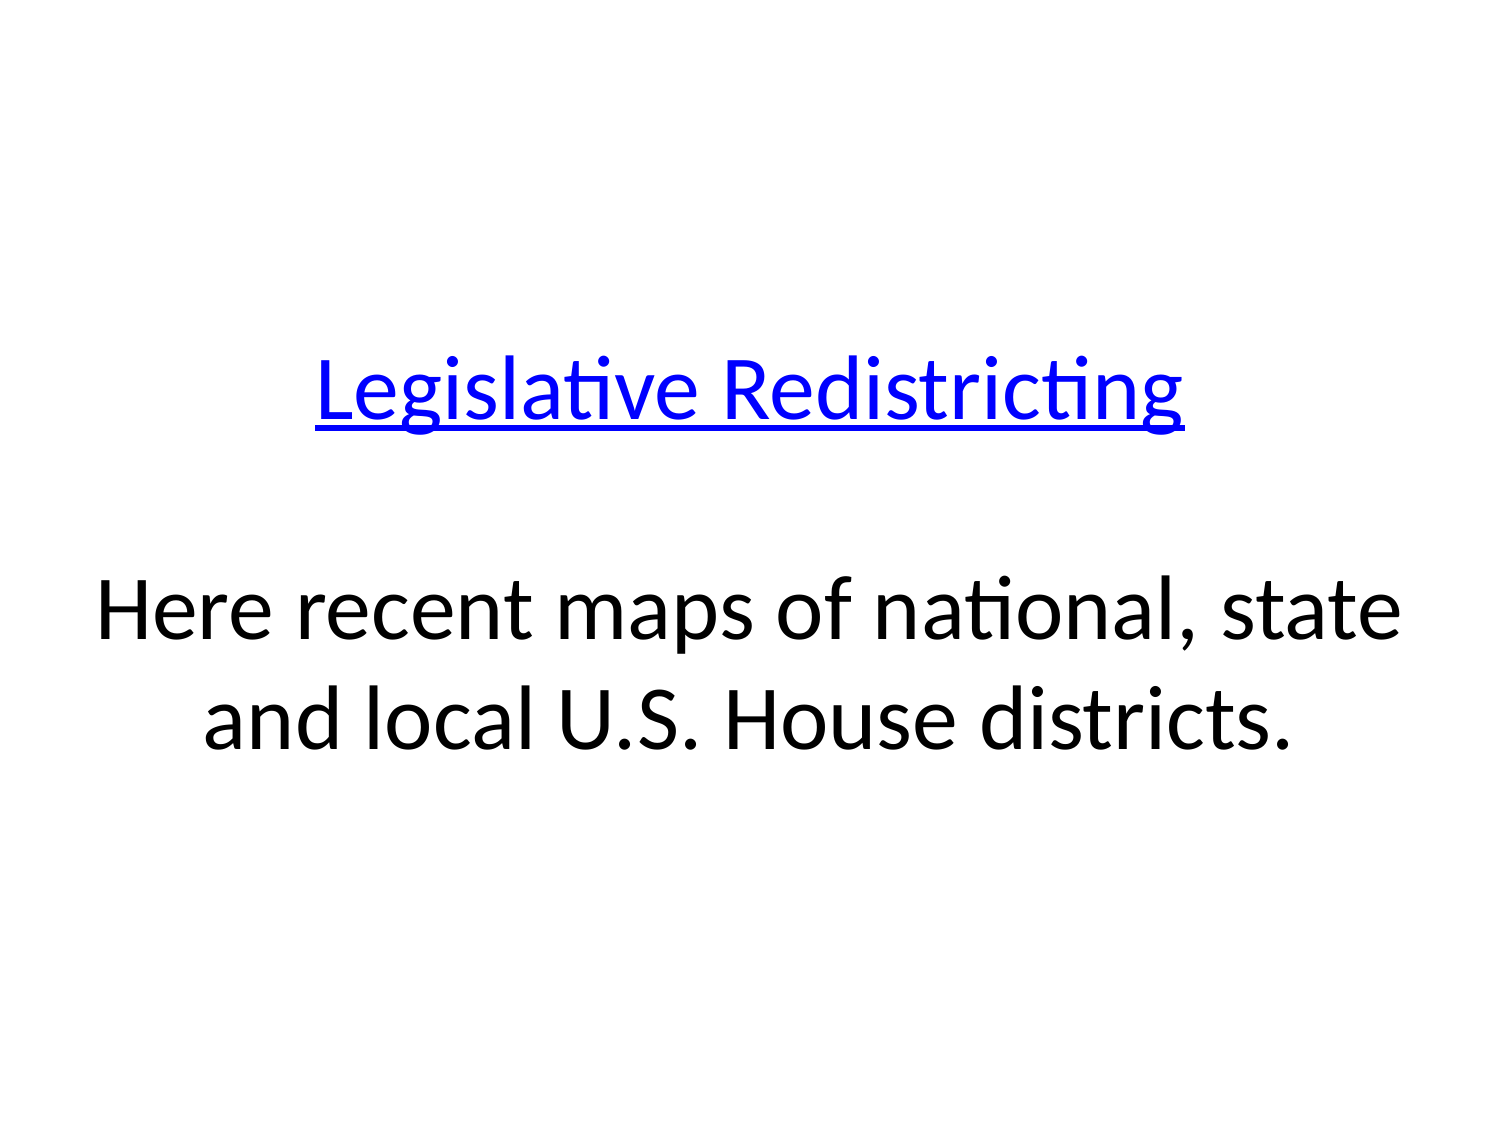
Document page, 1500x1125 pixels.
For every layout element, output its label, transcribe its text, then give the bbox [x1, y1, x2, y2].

title Legislative Redistricting Here recent maps of national, state and local U.S. House districts. [74, 44, 1426, 1051]
